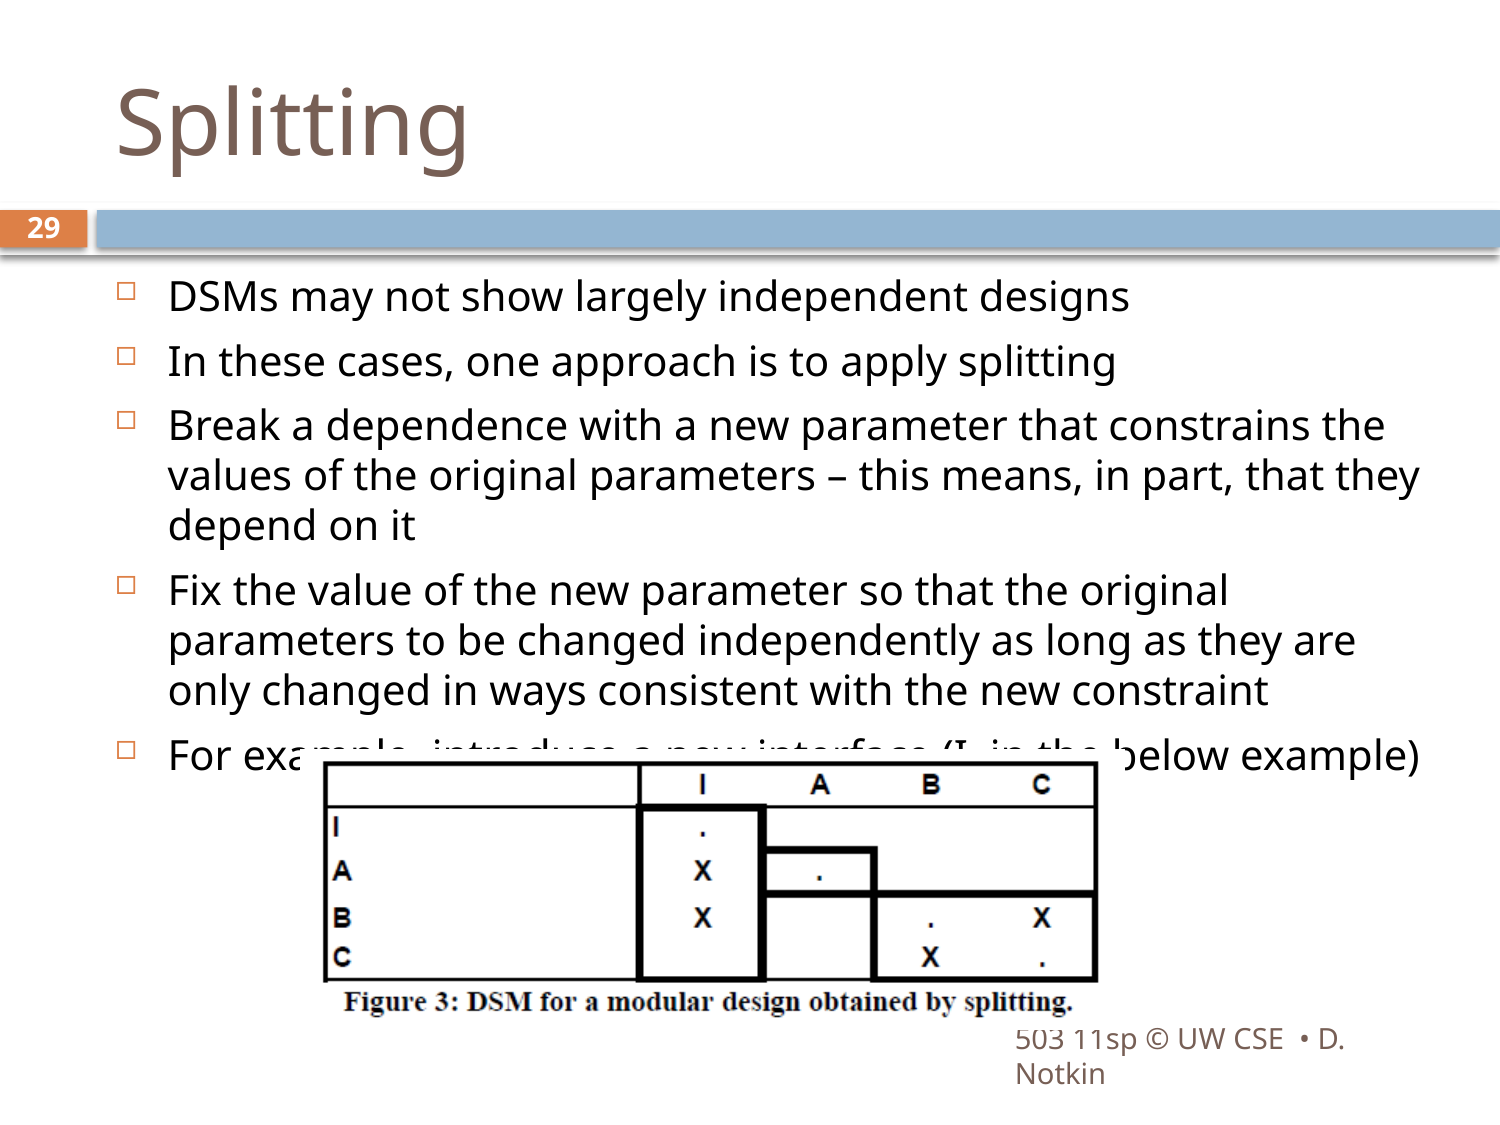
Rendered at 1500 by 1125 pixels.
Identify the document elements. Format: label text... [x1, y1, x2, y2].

title Splitting [100, 37, 1438, 200]
slide_number 29 [0, 208, 88, 249]
slide_number 503 11sp © UW CSE • D. Notkin [999, 1025, 1438, 1085]
picture [299, 749, 1126, 1030]
list DSMs may not show largely independent designs In these cases, one approach is to apply splitting Break a dependence with a new parameter that constrains the values of the original parameters – this means, in part, that they depend on it Fix the value of the new parameter so that the original parameters to be changed independently as long as they are only changed in ways consistent with the new constraint For example, introduce a new interface (I, in the below example) [100, 262, 1438, 1000]
